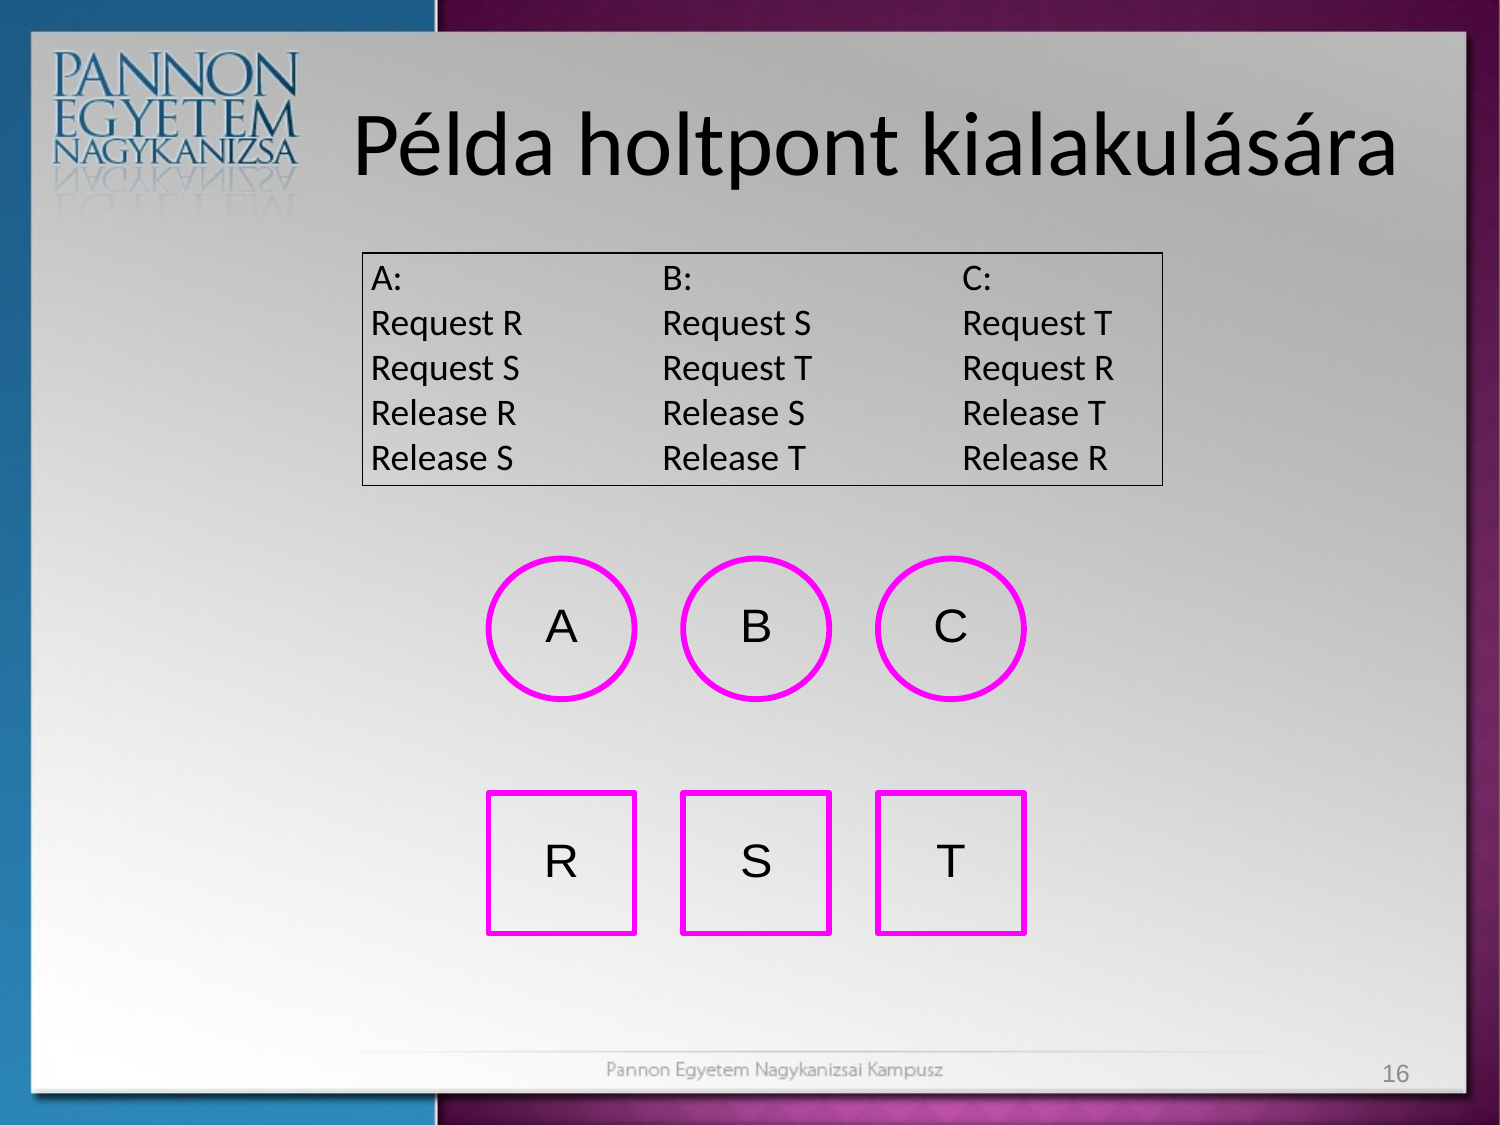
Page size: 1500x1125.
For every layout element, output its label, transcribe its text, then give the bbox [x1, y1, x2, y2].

title Példa holtpont kialakulására [328, 45, 1425, 233]
picture [0, 0, 1500, 1125]
slide_number 16 [1074, 1042, 1425, 1103]
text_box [412, 549, 1101, 1006]
text_box A: B: C: Request R Request S Request T Request S Request T Request R Release R Release S Release T Release S Release T Release R [362, 253, 1163, 486]
